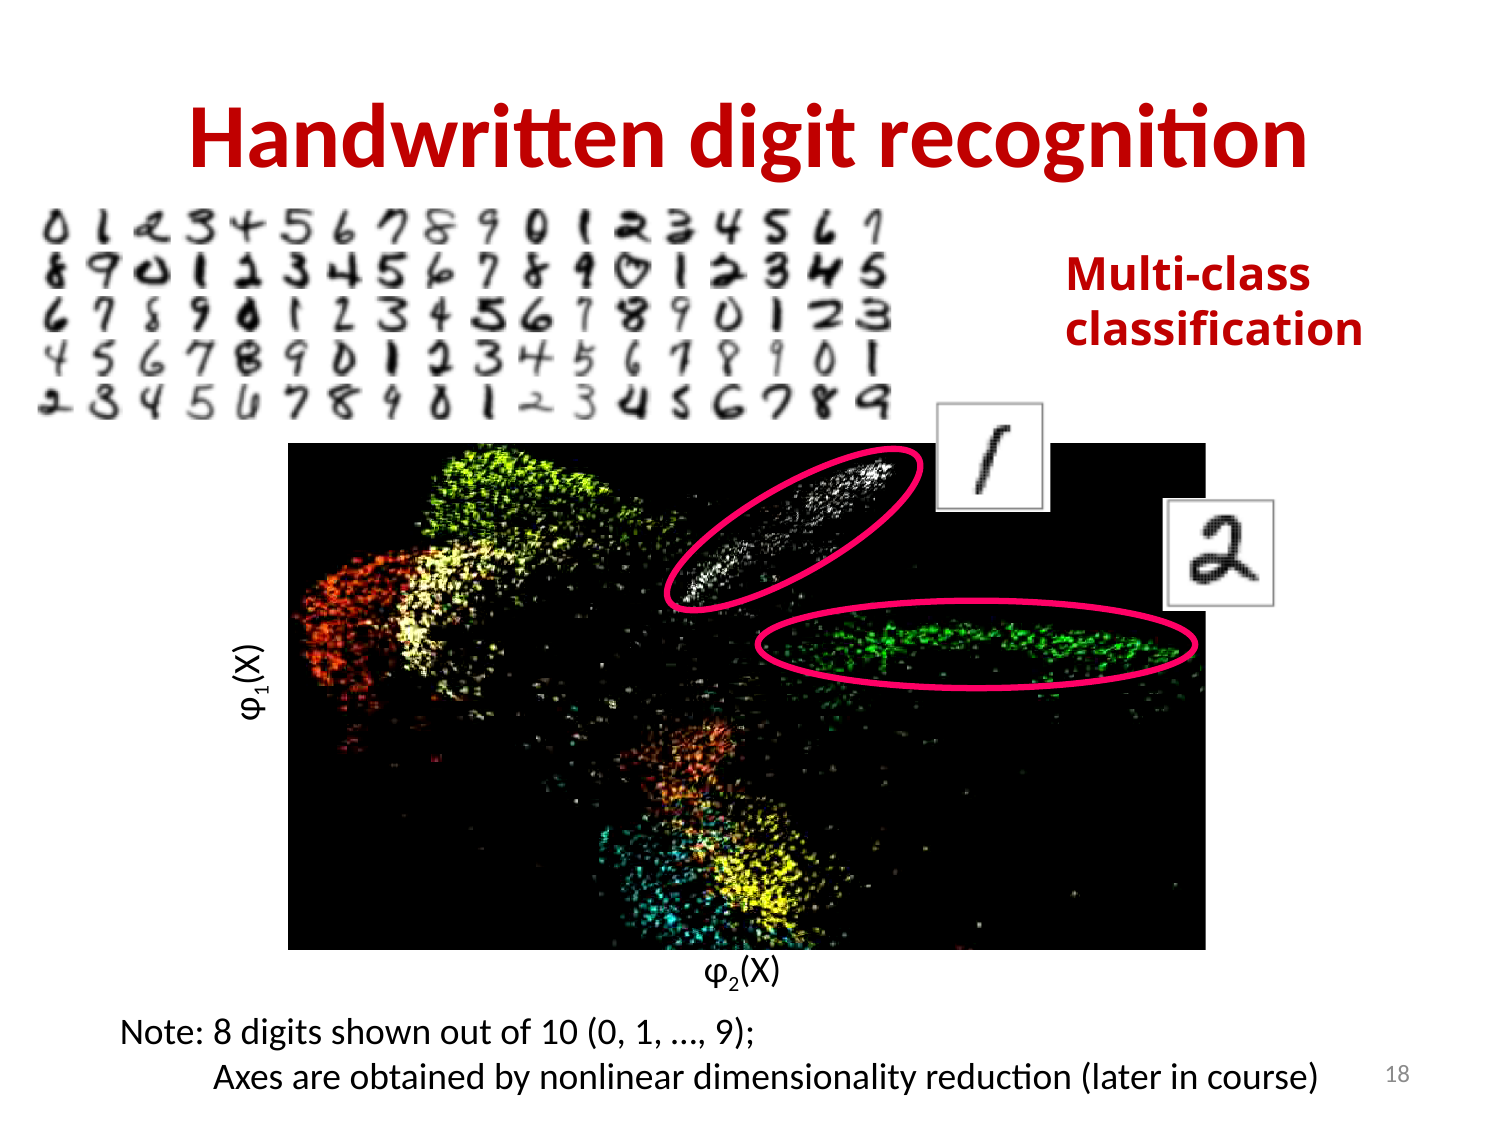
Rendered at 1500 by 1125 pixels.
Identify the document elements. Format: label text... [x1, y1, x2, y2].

slide_number 18 [1336, 1042, 1425, 1103]
text_box φ1(X) [214, 628, 281, 736]
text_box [649, 443, 1201, 694]
picture [287, 443, 1278, 951]
picture [935, 399, 1051, 512]
text_box φ2(X) [688, 960, 797, 1004]
title Handwritten digit recognition [75, 37, 1425, 225]
text_box Note: 8 digits shown out of 10 (0, 1, …, 9); Axes are obtained by nonlinear dimensionality reduction (later in course) [104, 999, 1336, 1105]
picture [33, 199, 901, 426]
text_box Multi-class classification [1050, 237, 1400, 363]
